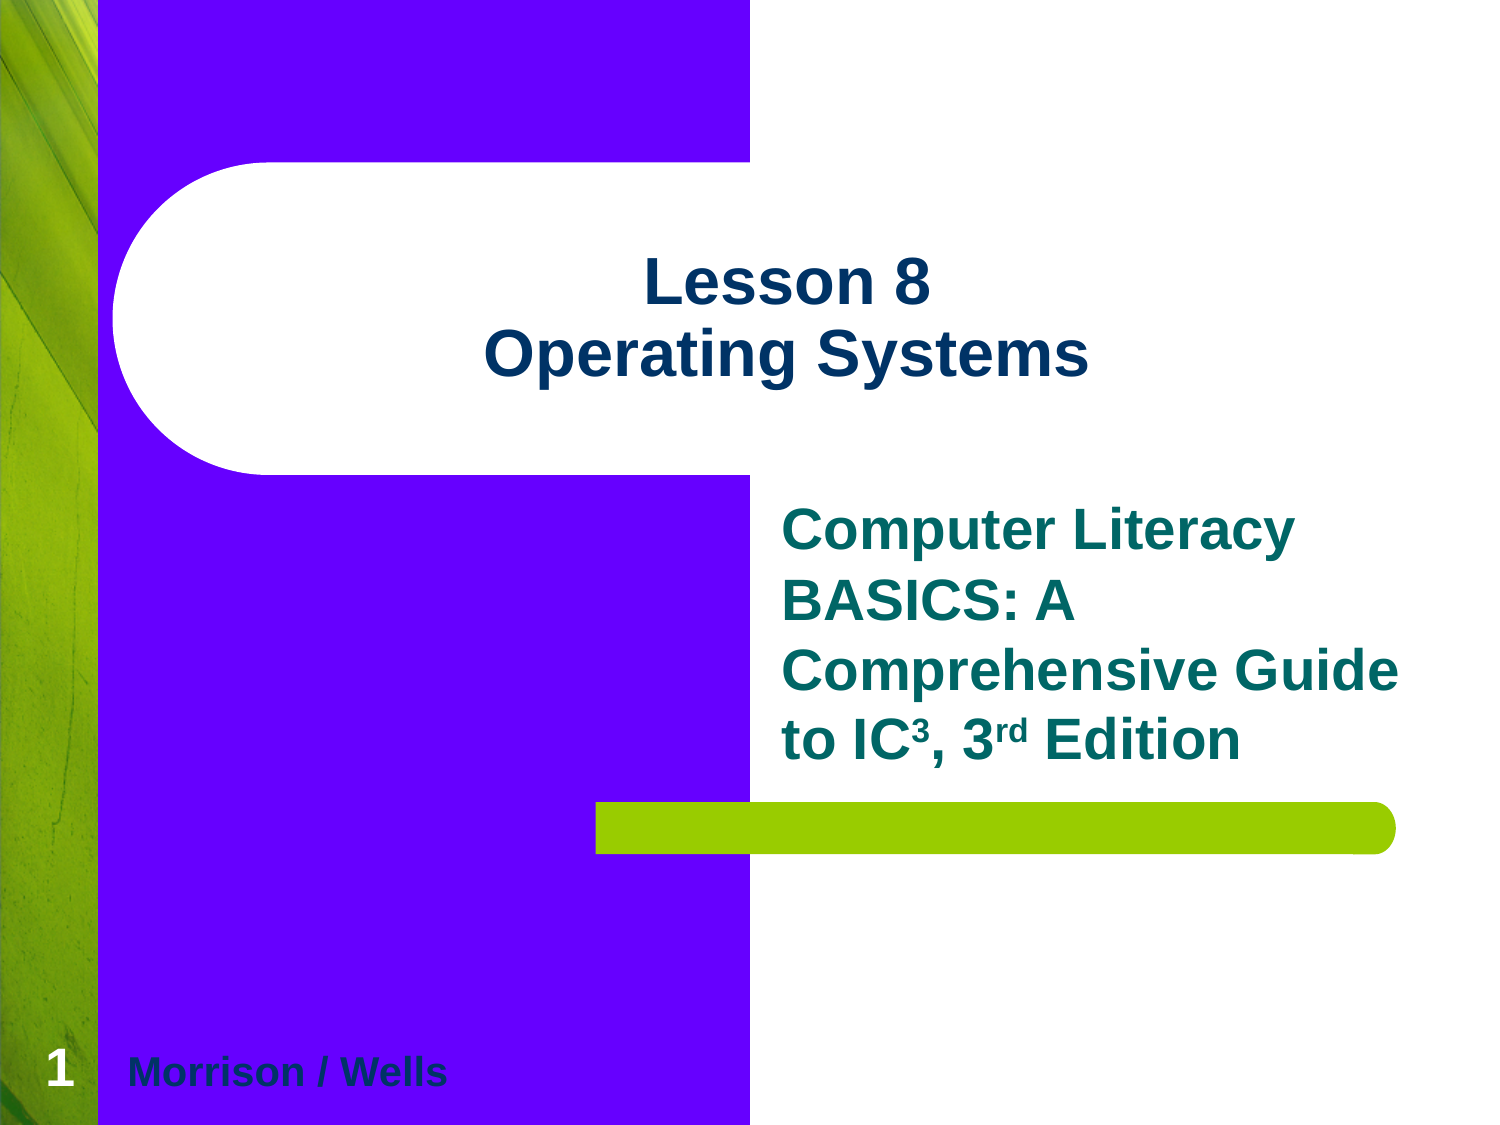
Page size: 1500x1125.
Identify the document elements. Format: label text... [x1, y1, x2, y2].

text_box Morrison / Wells [112, 1037, 525, 1103]
subtitle Computer Literacy BASICS: A Comprehensive Guide to IC3, 3rd Edition [766, 479, 1463, 780]
text_box [99, 1025, 538, 1086]
picture [0, 0, 98, 1125]
title Lesson 8 Operating Systems [112, 162, 1463, 476]
slide_number 1 [12, 1024, 110, 1106]
